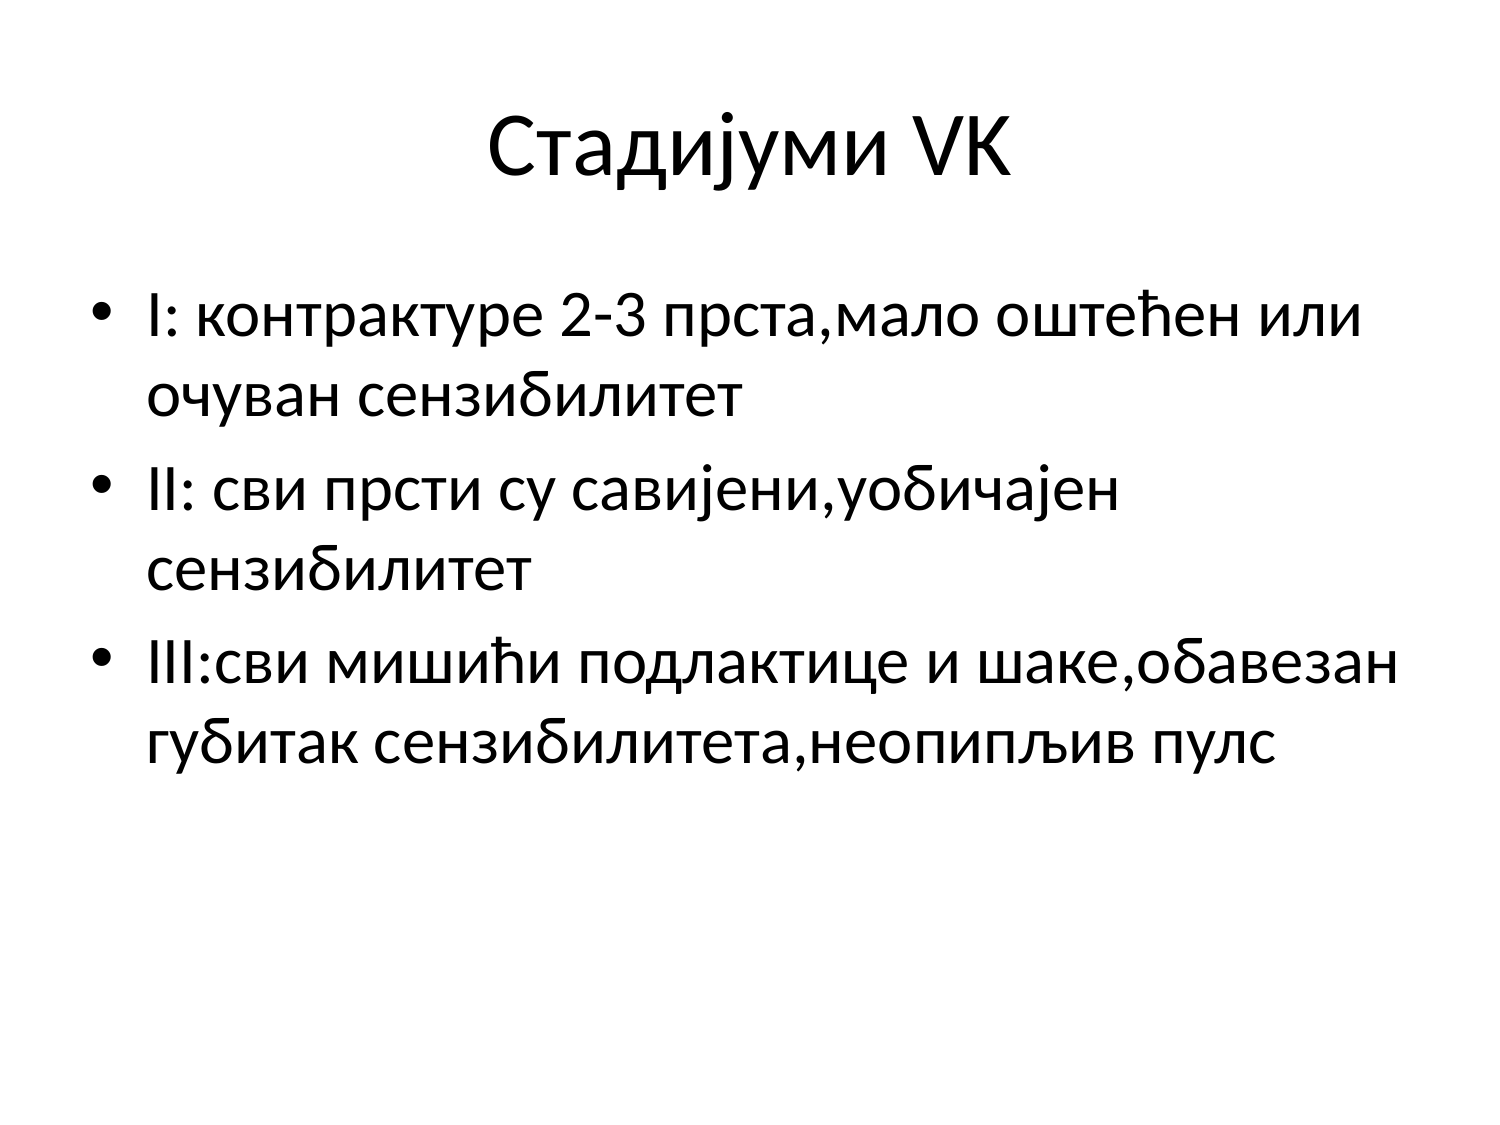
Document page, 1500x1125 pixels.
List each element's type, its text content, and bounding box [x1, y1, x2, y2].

title Стадијуми VK [75, 45, 1425, 233]
list I: контрактуре 2-3 прста,мало оштећен или очуван сензибилитет II: сви прсти су савијени,уобичајен сензибилитет III:сви мишићи подлактице и шаке,обавезан губитак сензибилитета,неопипљив пулс [75, 262, 1425, 1005]
